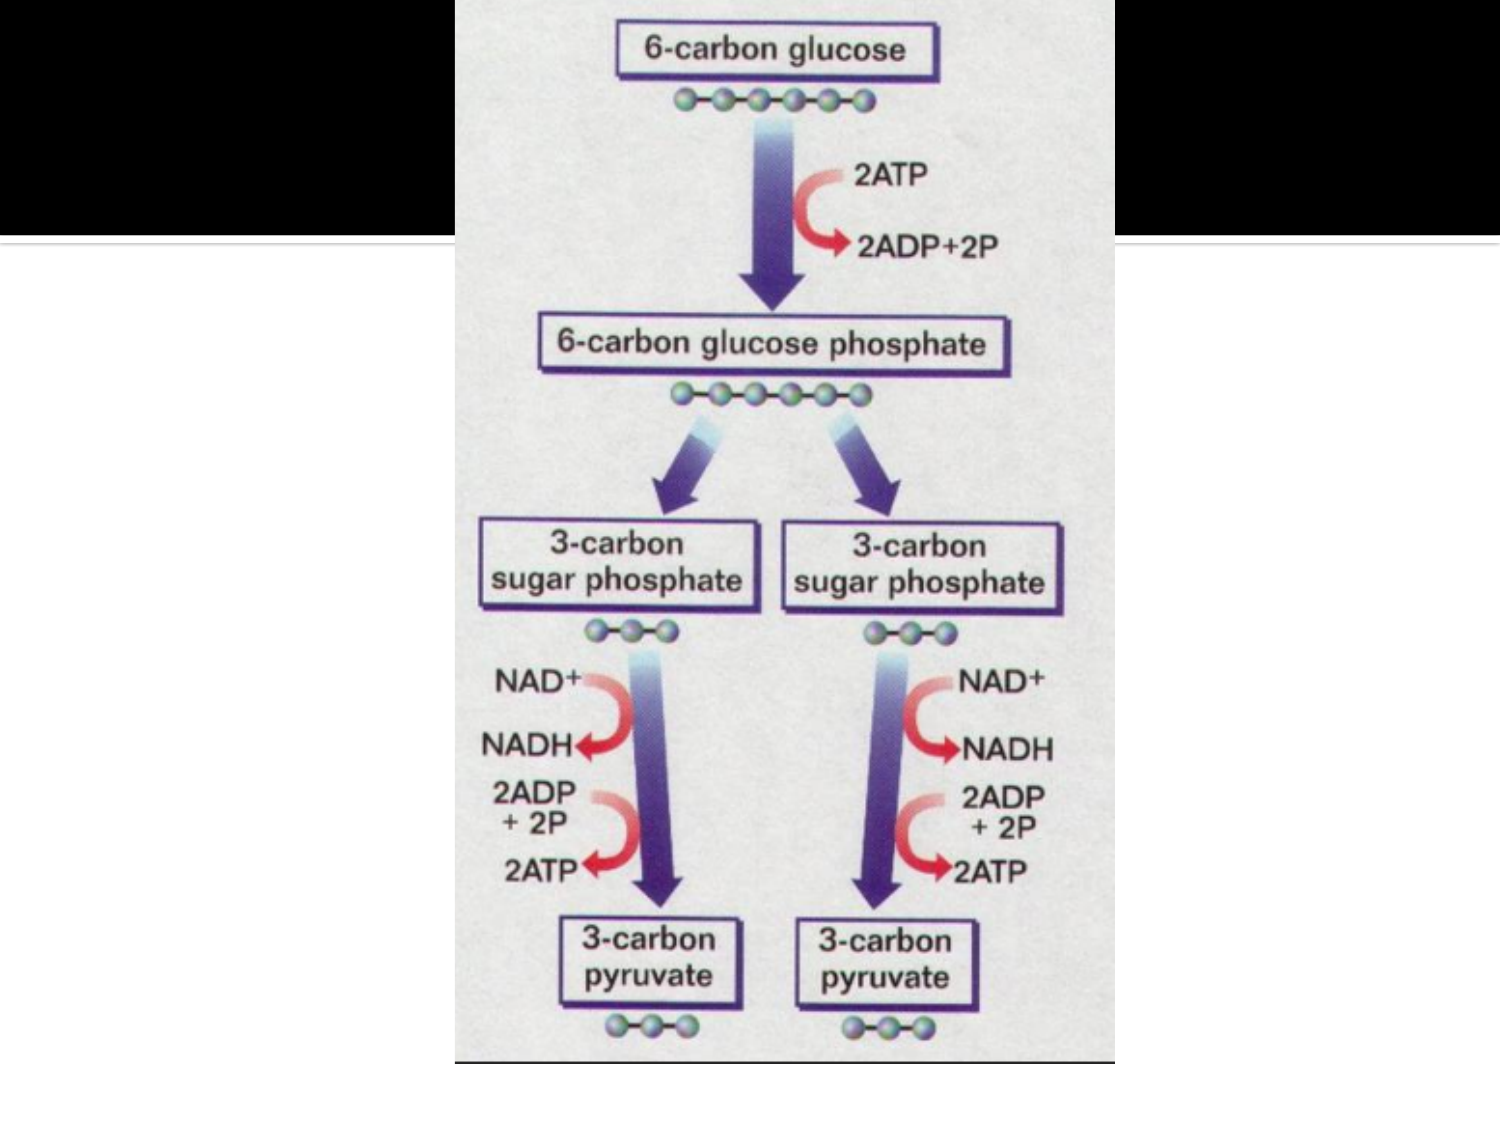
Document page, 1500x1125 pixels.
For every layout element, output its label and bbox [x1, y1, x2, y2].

picture [454, 0, 1115, 1064]
